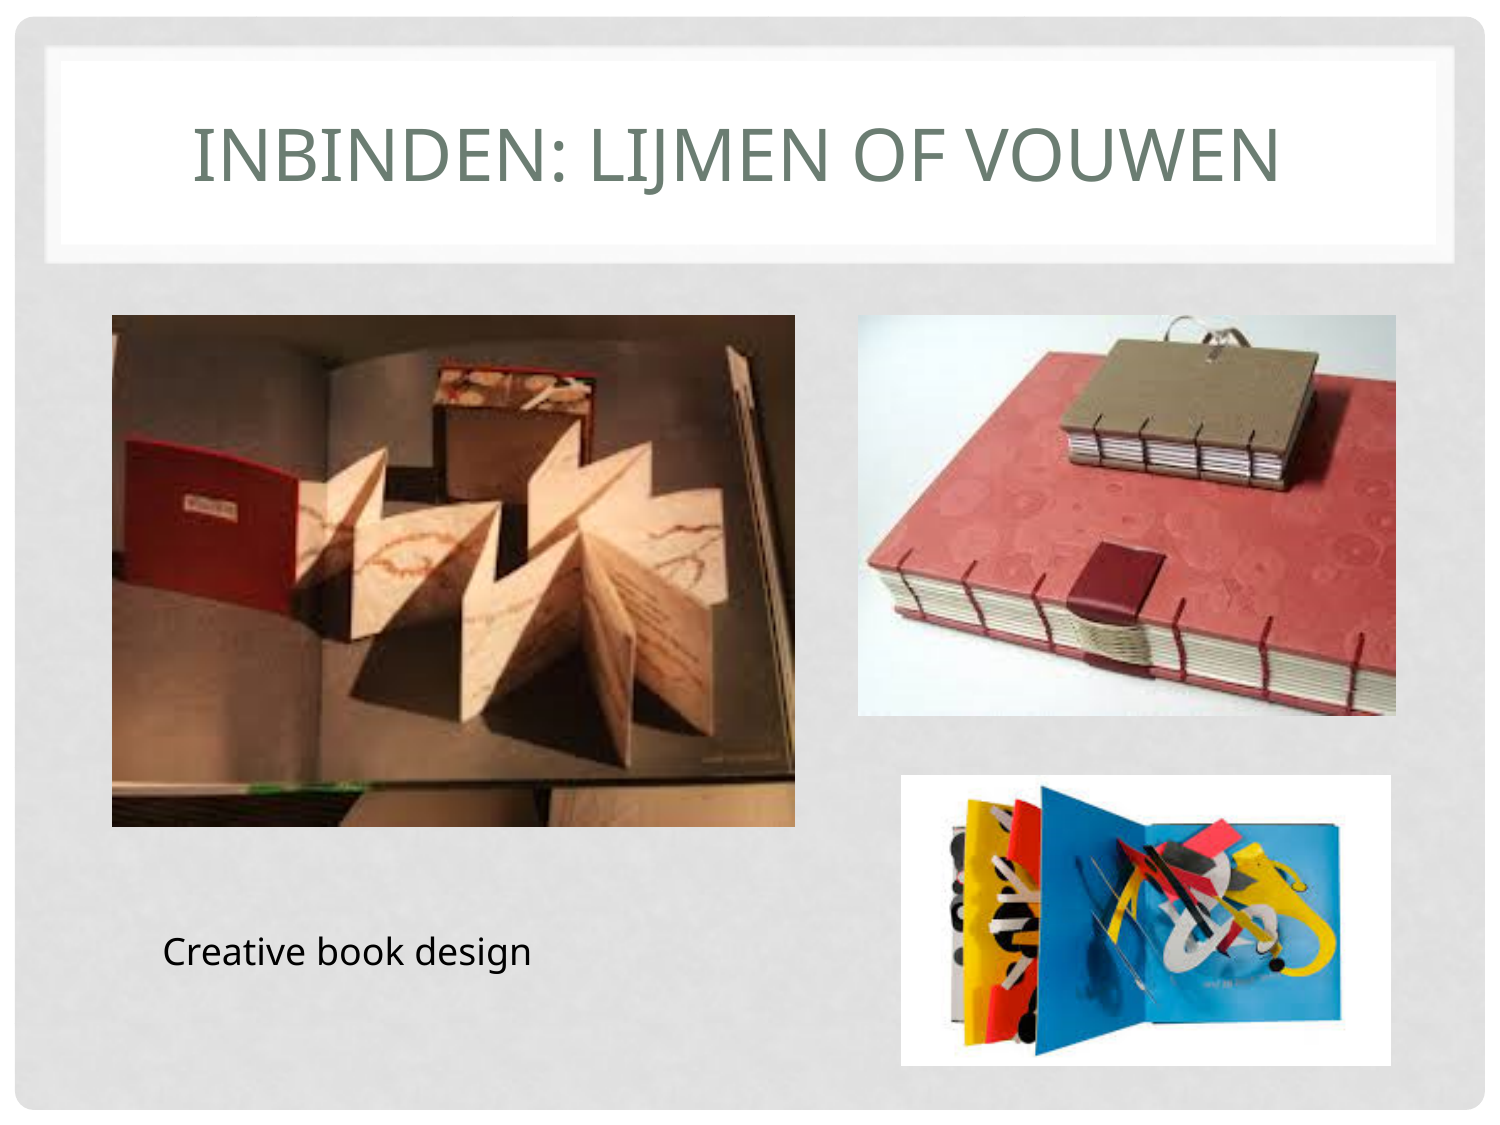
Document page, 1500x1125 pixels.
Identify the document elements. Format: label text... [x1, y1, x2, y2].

picture [858, 315, 1396, 717]
title Inbinden: lijmen of vouwen [69, 66, 1425, 238]
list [111, 315, 795, 828]
picture [901, 774, 1391, 1066]
text_box Creative book design [147, 920, 762, 981]
